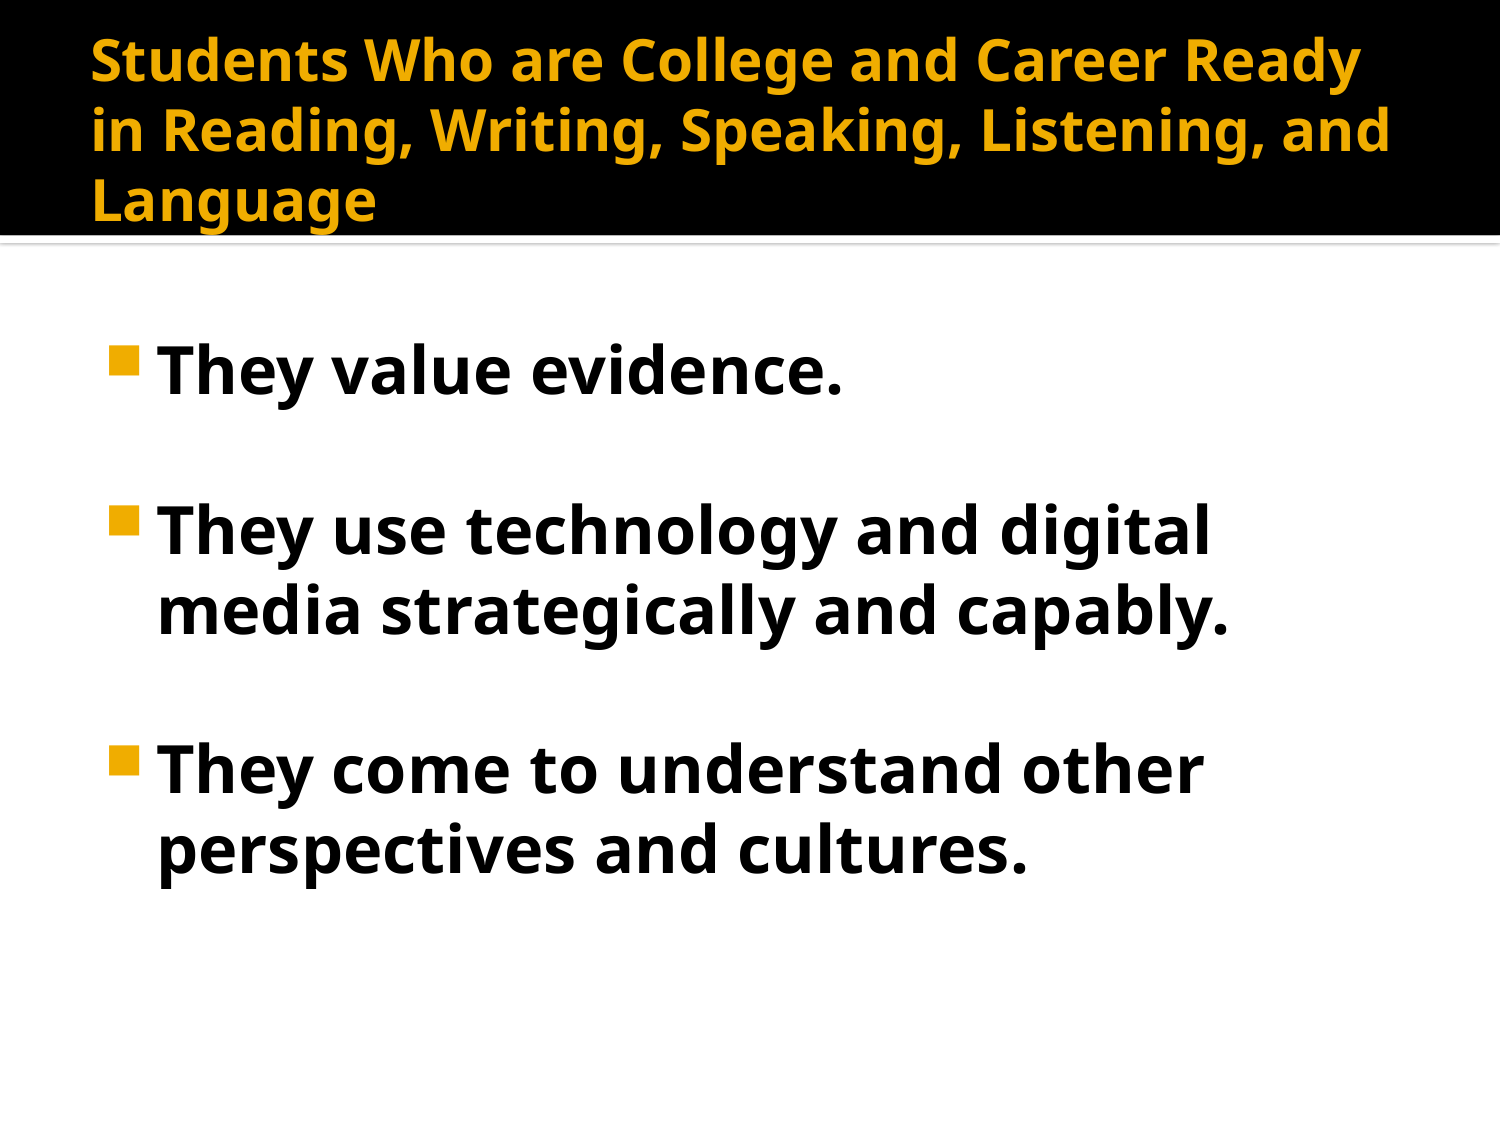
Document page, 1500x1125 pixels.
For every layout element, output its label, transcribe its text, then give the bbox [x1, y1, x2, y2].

title Students Who are College and Career Ready in Reading, Writing, Speaking, Listening, and Language [75, 25, 1425, 231]
list They value evidence. They use technology and digital media strategically and capably. They come to understand other perspectives and cultures. [75, 312, 1425, 1050]
